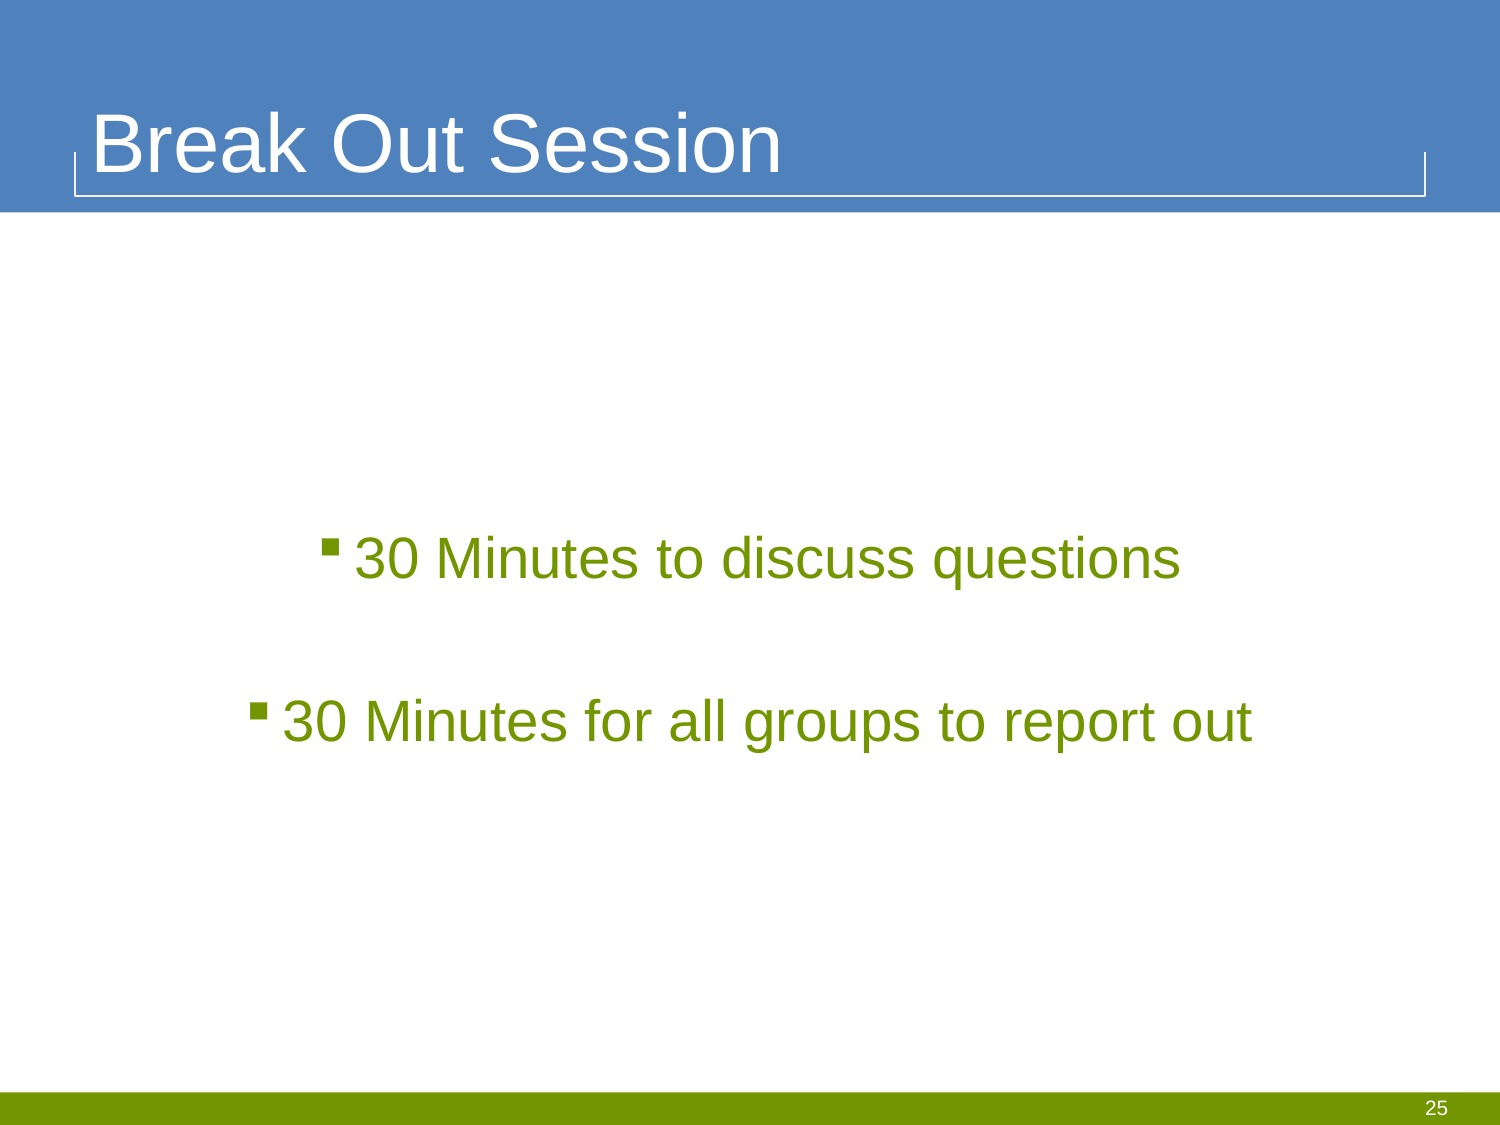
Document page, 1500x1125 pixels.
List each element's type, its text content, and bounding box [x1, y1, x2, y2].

list 30 Minutes to discuss questions 30 Minutes for all groups to report out [74, 512, 1426, 1125]
title Break Out Session [74, 44, 1426, 233]
